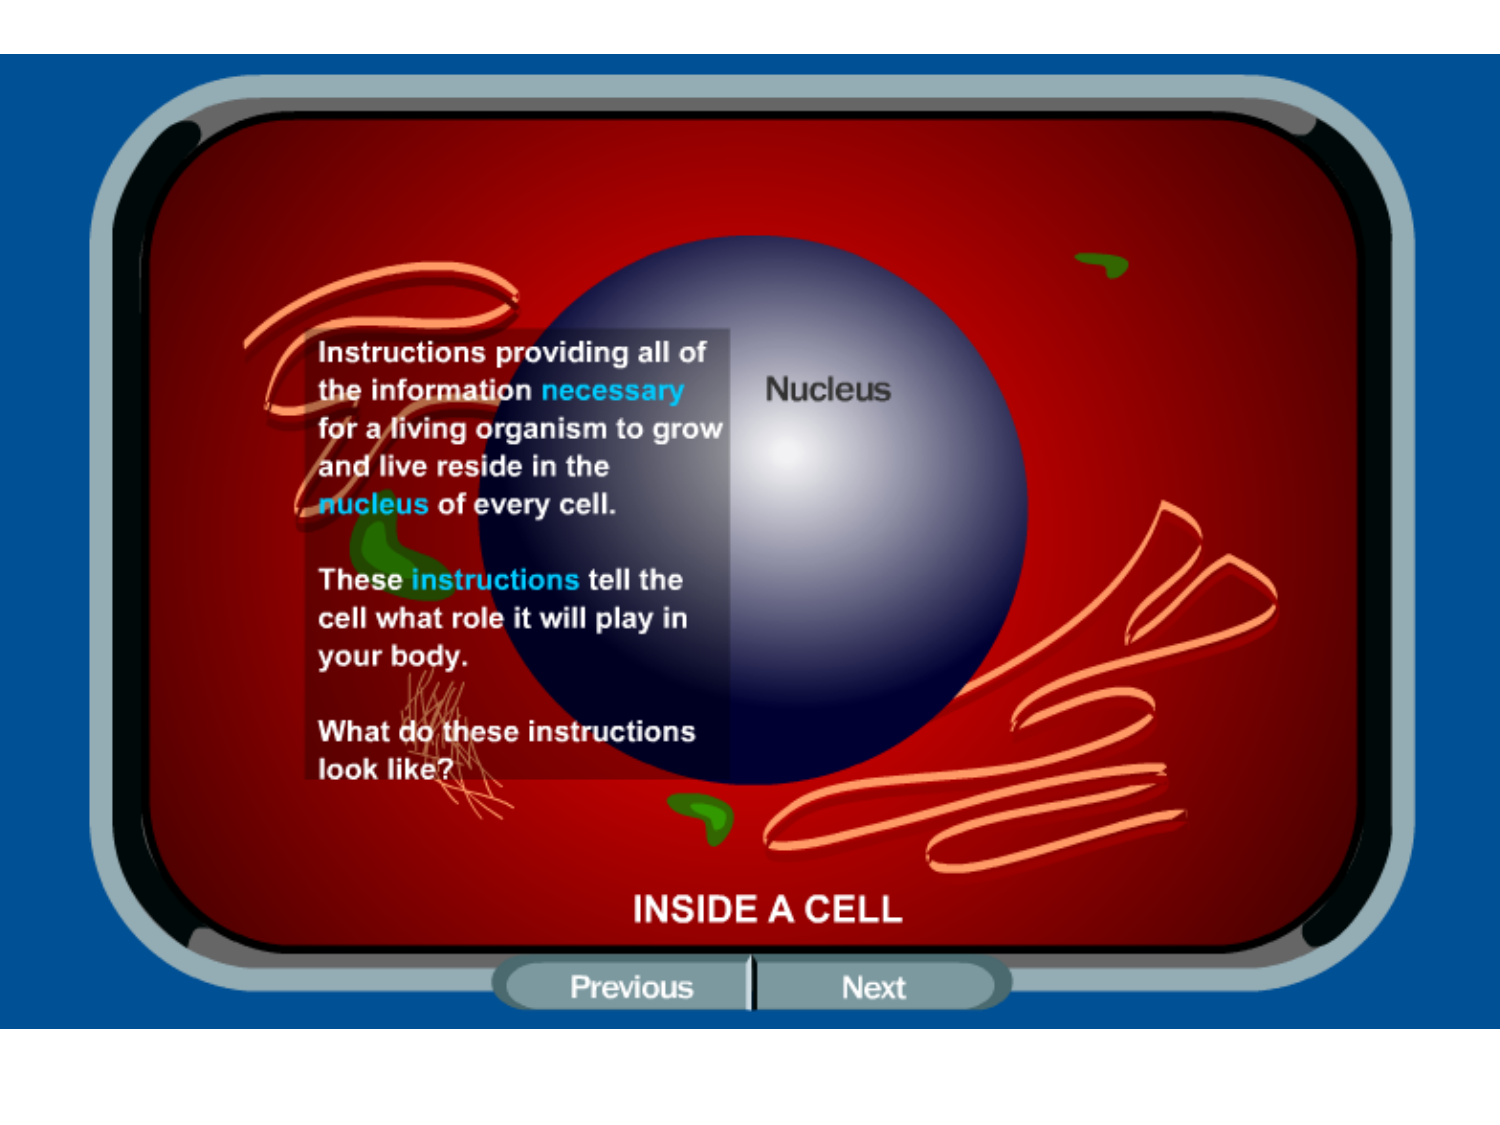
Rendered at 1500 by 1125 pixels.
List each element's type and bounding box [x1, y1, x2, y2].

picture [0, 54, 1500, 1029]
